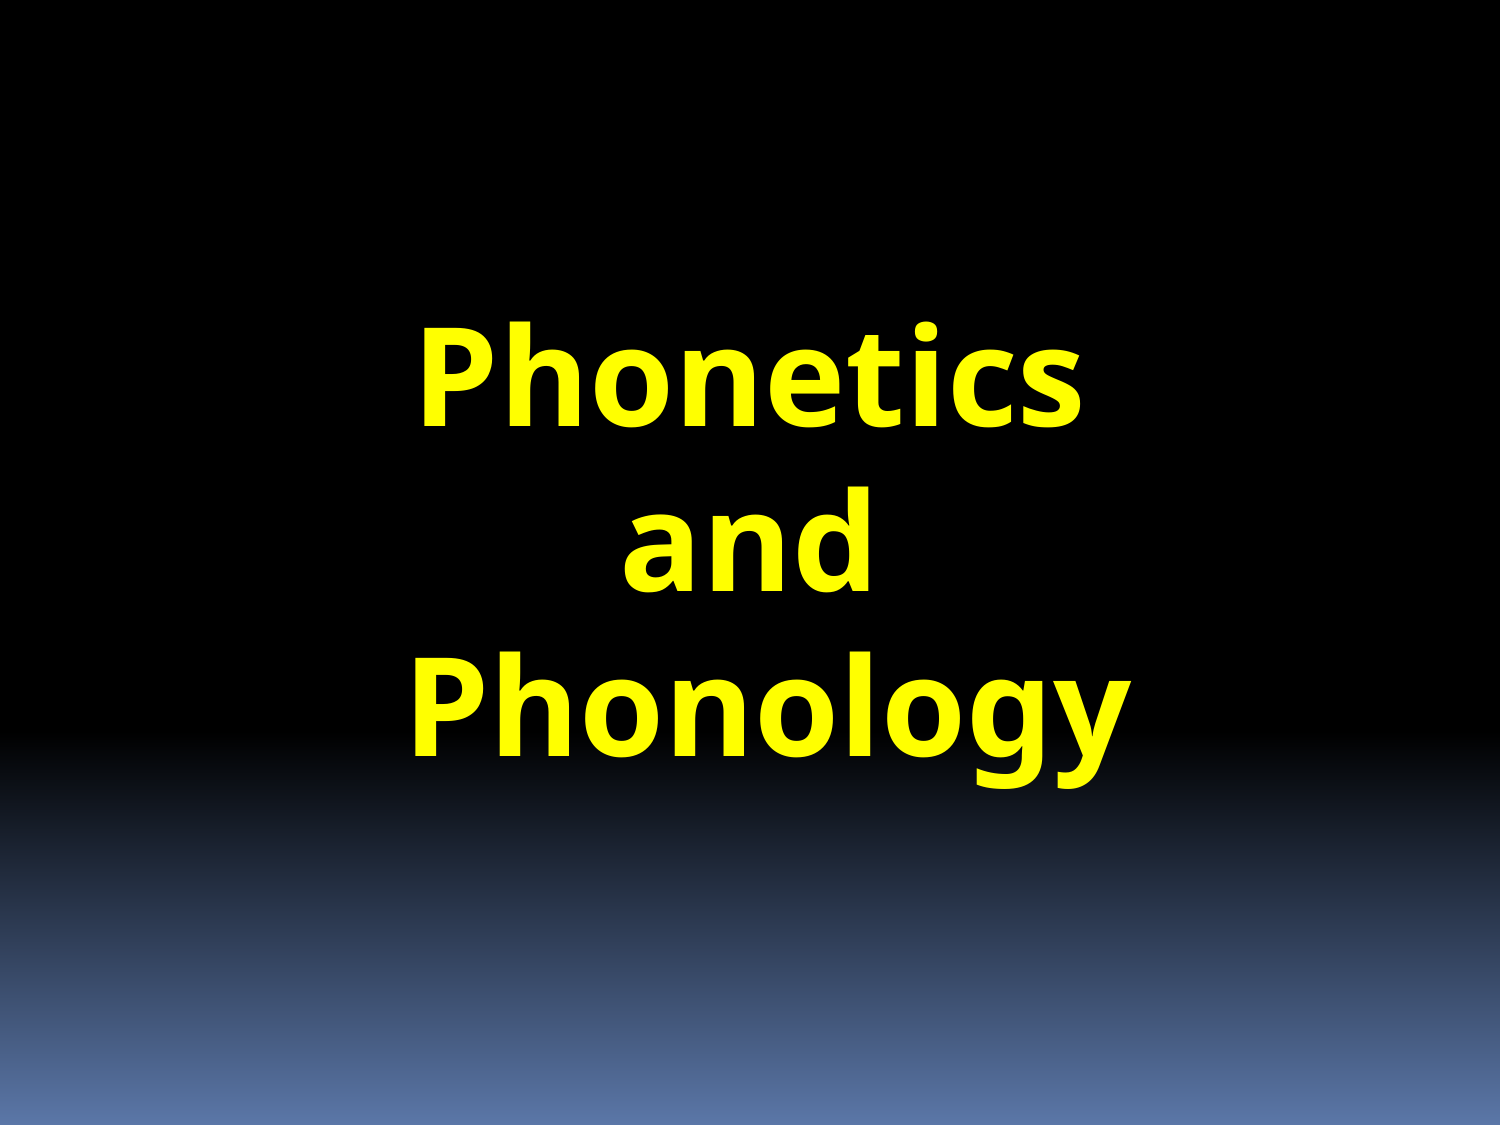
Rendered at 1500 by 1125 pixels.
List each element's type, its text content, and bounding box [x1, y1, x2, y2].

text_box Phonetics and Phonology [222, 281, 1313, 791]
